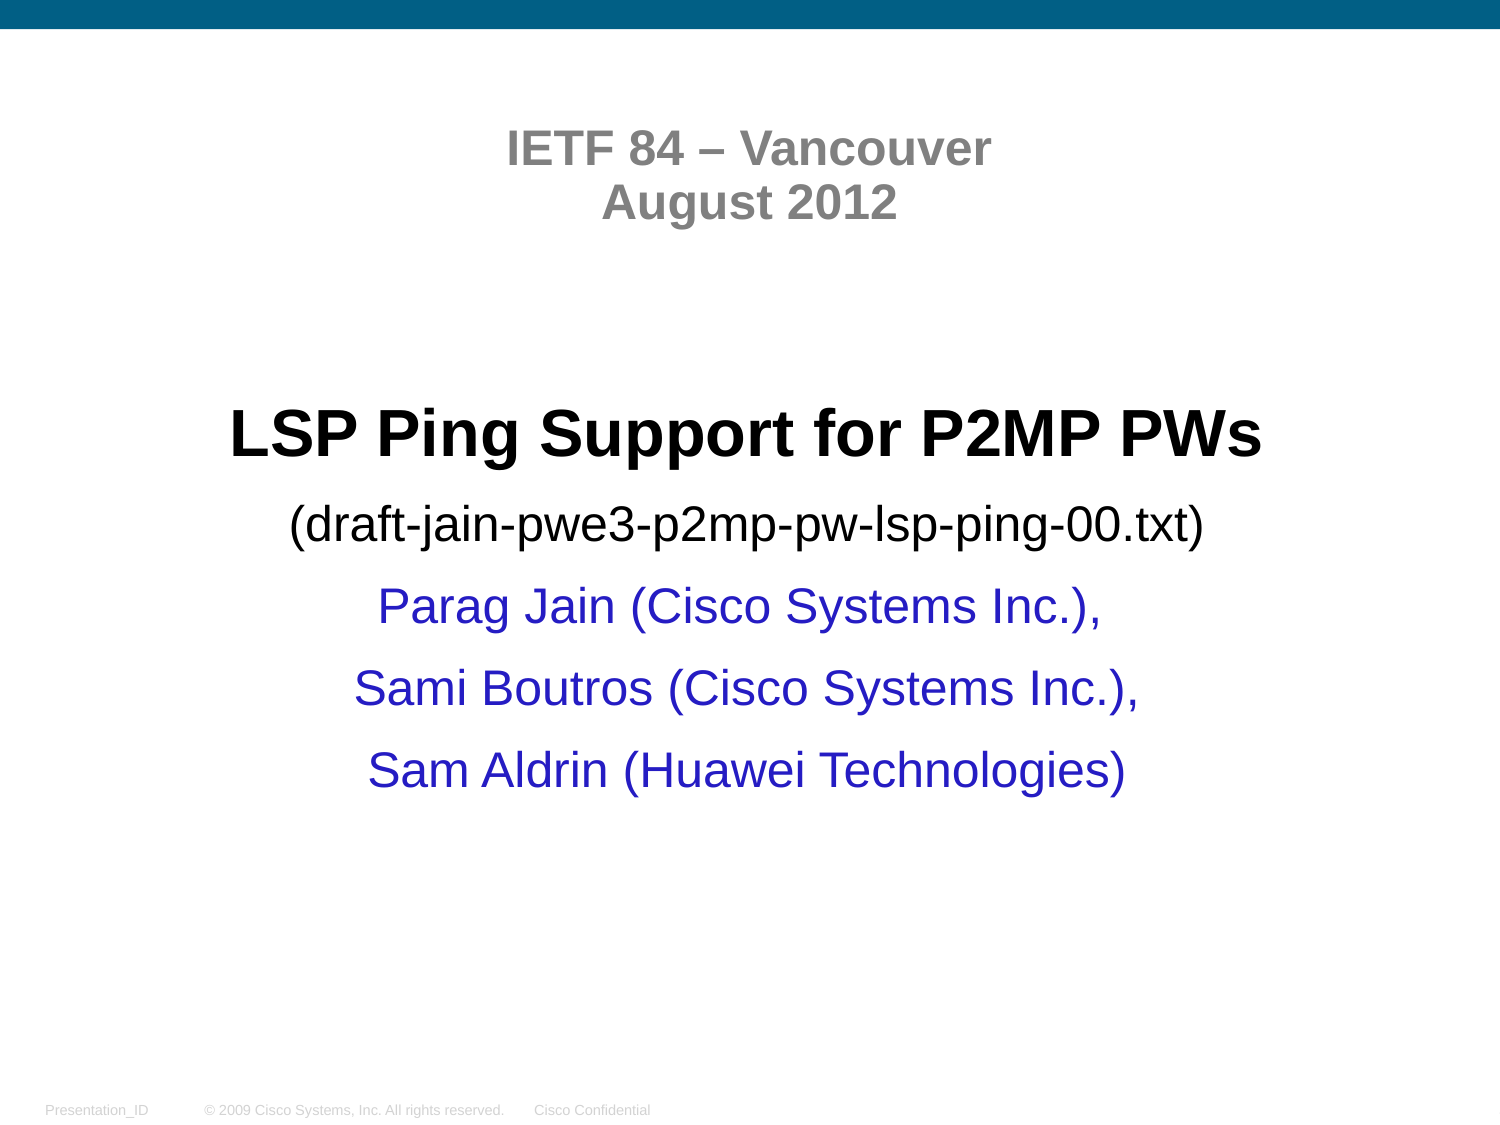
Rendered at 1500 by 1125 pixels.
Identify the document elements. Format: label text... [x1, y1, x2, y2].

title IETF 84 – Vancouver August 2012 [49, 108, 1450, 238]
list LSP Ping Support for P2MP PWs (draft-jain-pwe3-p2mp-pw-lsp-ping-00.txt) Parag Jain (Cisco Systems Inc.), Sami Boutros (Cisco Systems Inc.), Sam Aldrin (Huawei Technologies) [49, 274, 1445, 963]
